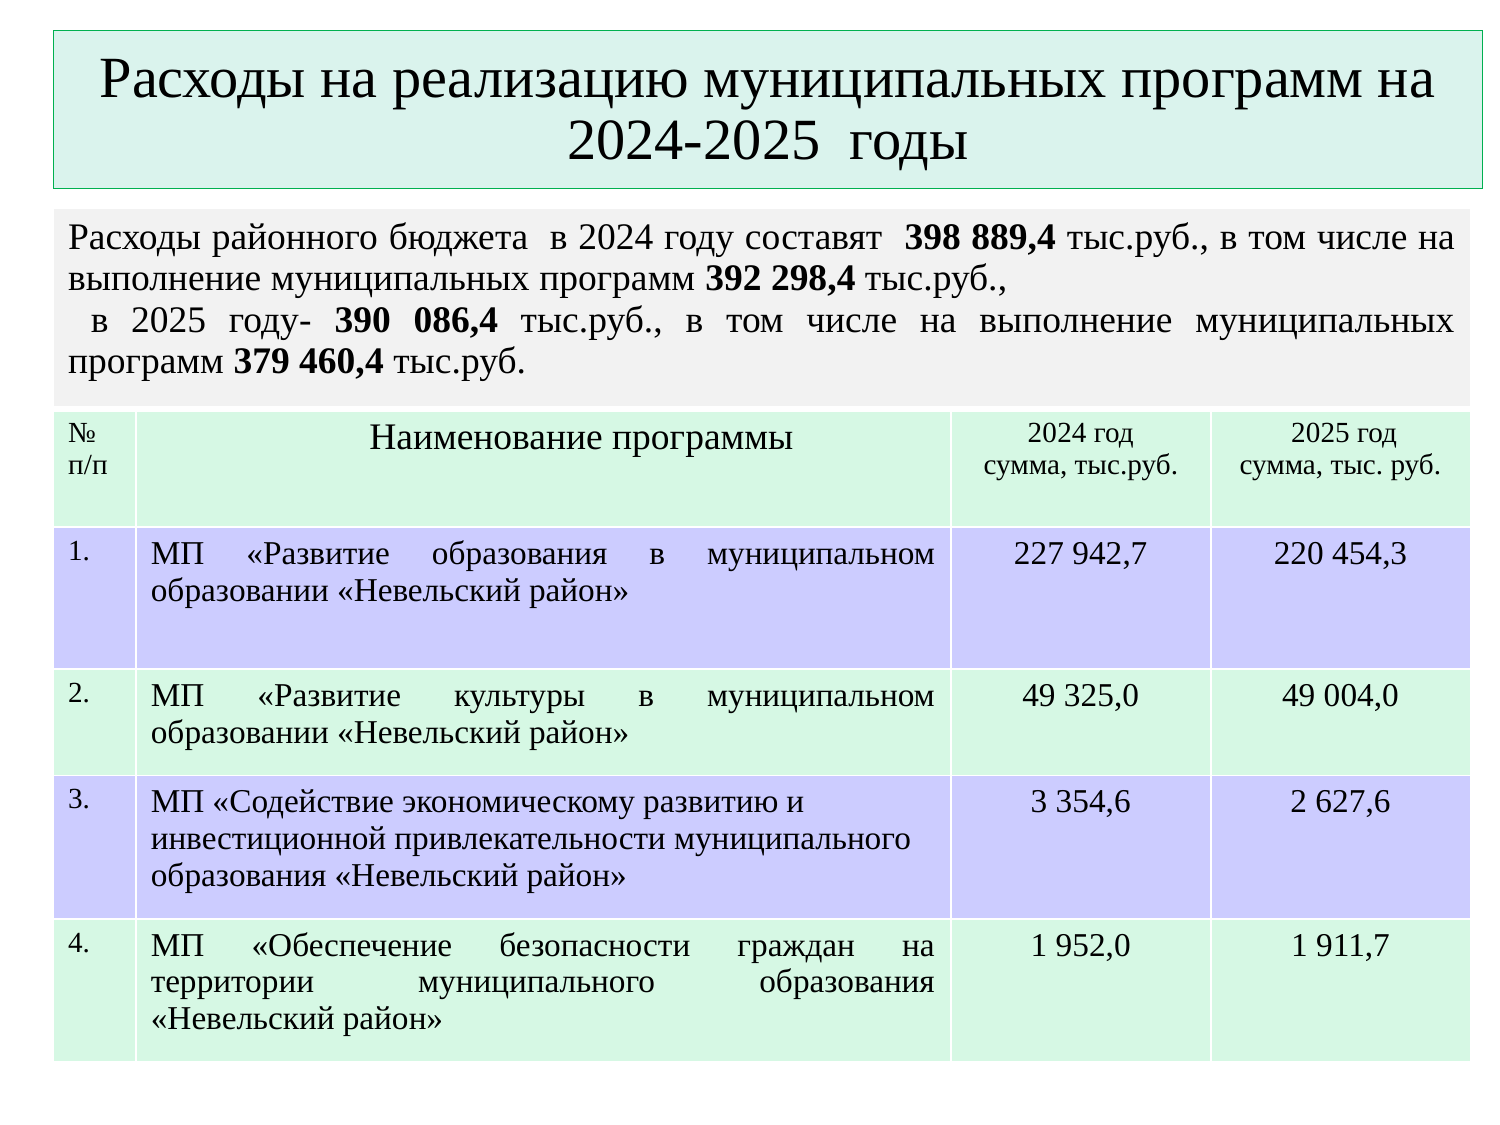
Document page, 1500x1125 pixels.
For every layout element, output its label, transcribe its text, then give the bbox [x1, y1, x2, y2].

table_cell 1 911,7 [1212, 920, 1470, 1061]
table_cell 1 952,0 [952, 920, 1210, 1061]
table_cell Наименование программы [137, 412, 950, 526]
table_cell 3 354,6 [952, 776, 1210, 918]
table_cell 2. [54, 670, 135, 775]
table_cell № п/п [54, 412, 135, 526]
table_cell 2025 год сумма, тыс. руб. [1212, 412, 1470, 526]
table_cell МП «Развитие культуры в муниципальном образовании «Невельский район» [137, 670, 950, 775]
title Расходы на реализацию муниципальных программ на 2024-2025 годы [53, 30, 1483, 189]
table_cell 3. [54, 776, 135, 918]
table_cell 49 325,0 [952, 670, 1210, 775]
table_cell 2024 год сумма, тыс.руб. [952, 412, 1210, 526]
table_header Расходы районного бюджета в 2024 году составят 398 889,4 тыс.руб., в том числе на выполнение муниципальных программ 392 298,4 тыс.руб., в 2025 году- 390 086,4 тыс.руб., в том числе на выполнение муниципальных программ 379 460,4 тыс.руб. [54, 209, 1470, 406]
table_cell 1. [54, 528, 135, 668]
table_cell 49 004,0 [1212, 670, 1470, 775]
table_cell МП «Обеспечение безопасности граждан на территории муниципального образования «Невельский район» [137, 920, 950, 1061]
table_cell МП «Развитие образования в муниципальном образовании «Невельский район» [137, 528, 950, 668]
table_cell 220 454,3 [1212, 528, 1470, 668]
table_cell МП «Содействие экономическому развитию и инвестиционной привлекательности муниципального образования «Невельский район» [137, 776, 950, 918]
table_cell 2 627,6 [1212, 776, 1470, 918]
table_cell 4. [54, 920, 135, 1061]
table_cell 227 942,7 [952, 528, 1210, 668]
